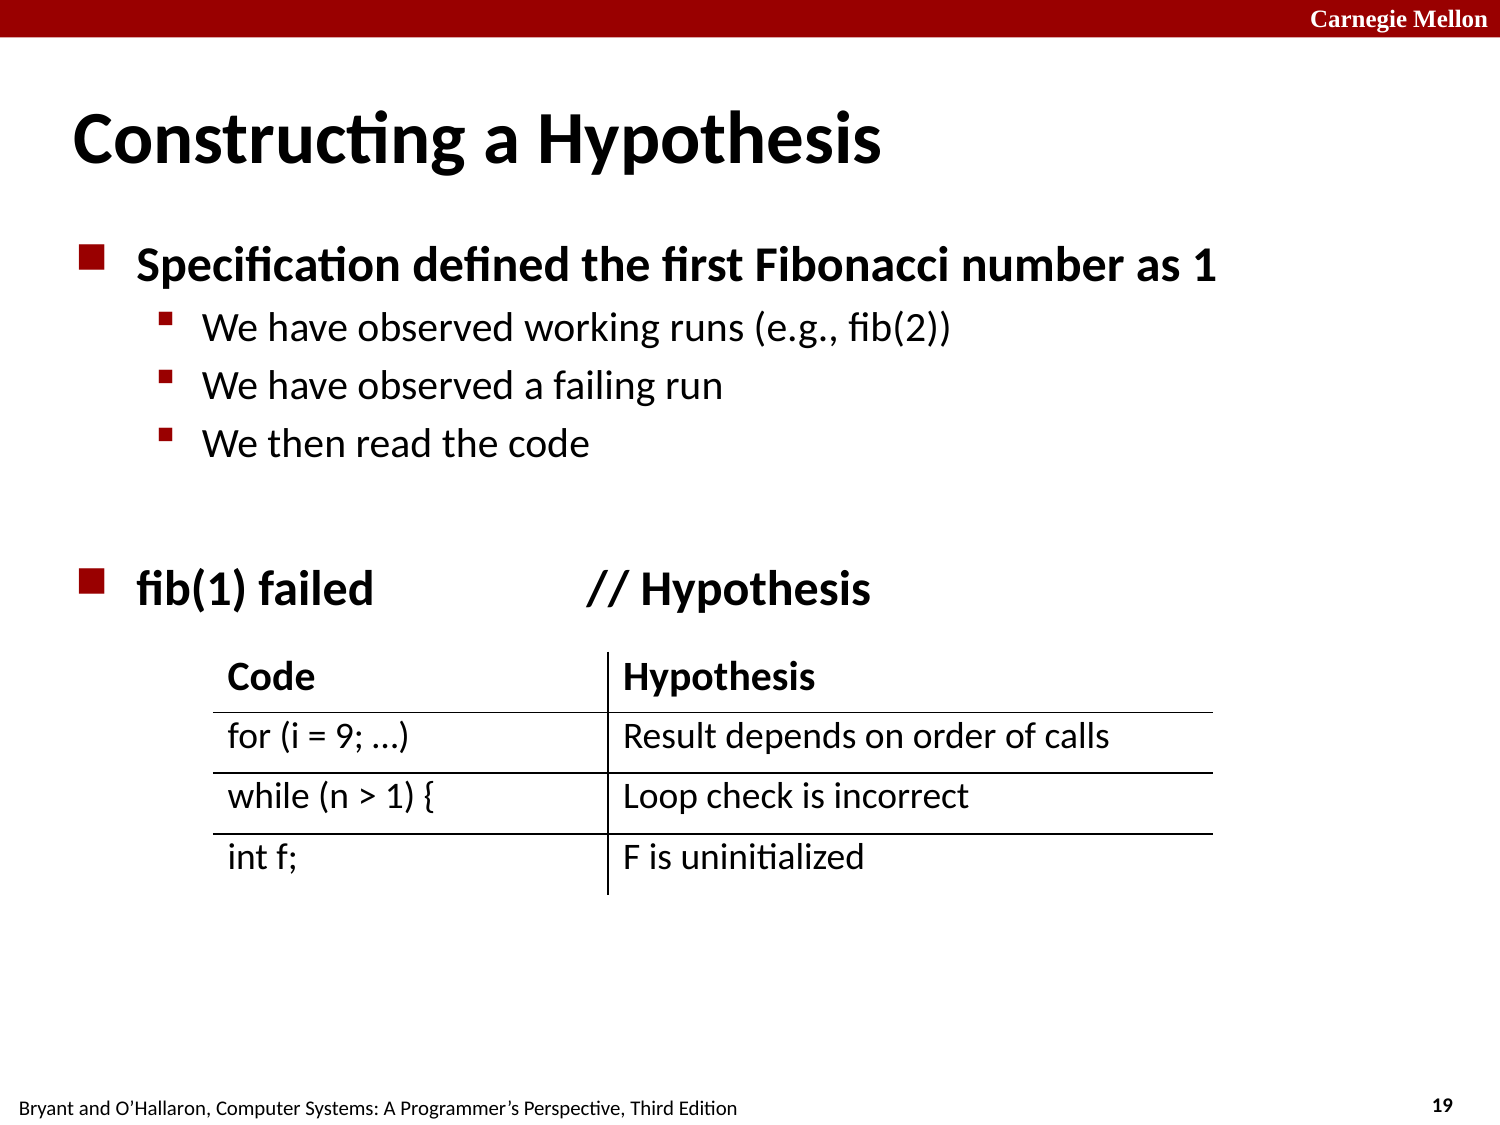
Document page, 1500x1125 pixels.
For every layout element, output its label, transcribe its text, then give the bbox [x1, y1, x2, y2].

table_header Hypothesis [609, 652, 1213, 712]
table_cell Loop check is incorrect [609, 774, 1213, 833]
table_cell F is uninitialized [609, 835, 1213, 895]
table_header Code [213, 652, 607, 712]
title Constructing a Hypothesis [58, 71, 1305, 197]
table_cell for (i = 9; …) [213, 713, 607, 772]
table_cell int f; [213, 835, 607, 895]
list Specification defined the first Fibonacci number as 1 We have observed working runs (e.g., fib(2)) We have observed a failing run We then read the code fib(1) failed // Hypothesis [64, 223, 1361, 1040]
table_cell Result depends on order of calls [609, 713, 1213, 772]
table_cell while (n > 1) { [213, 774, 607, 833]
